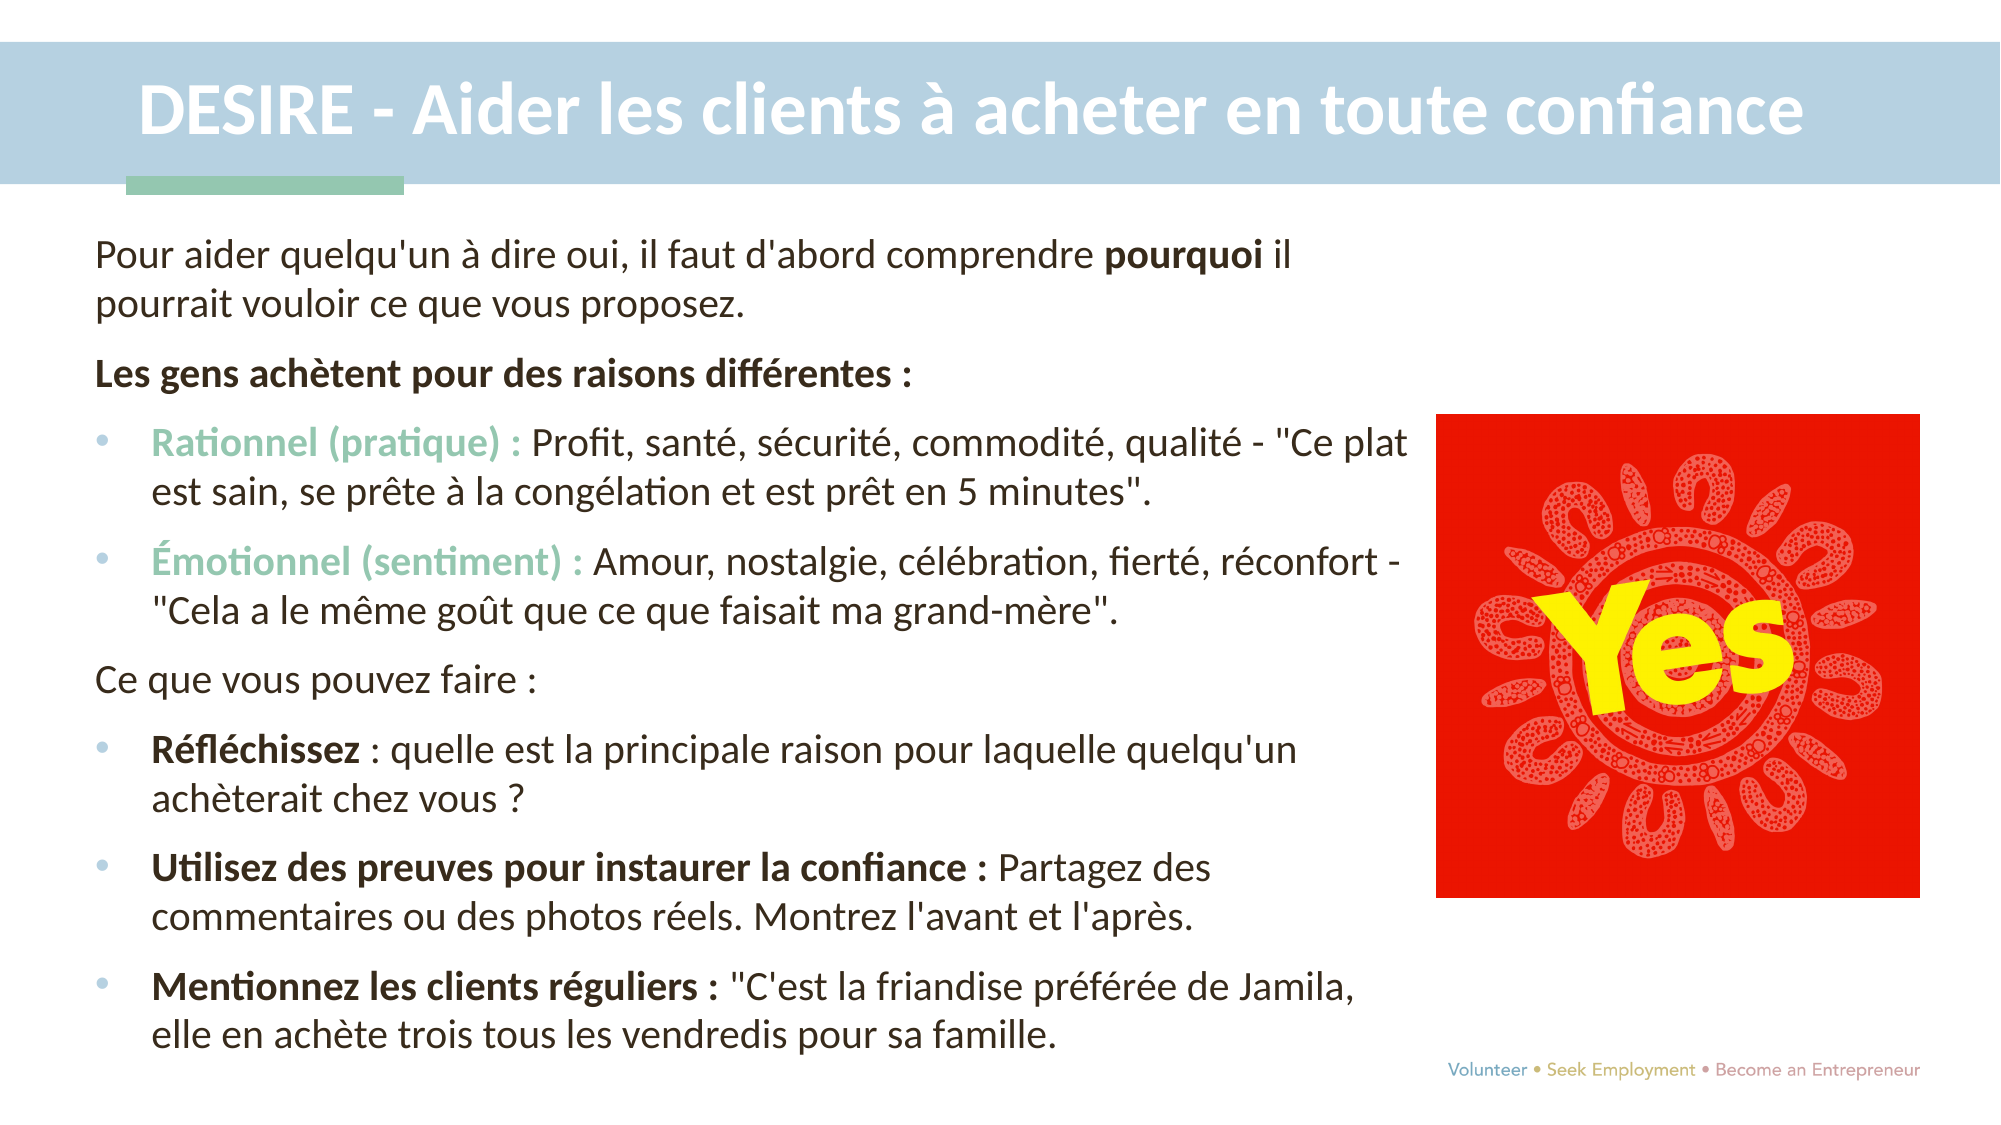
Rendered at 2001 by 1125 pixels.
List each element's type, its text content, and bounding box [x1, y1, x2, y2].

list DESIRE - Aider les clients à acheter en toute confiance [123, 51, 1913, 170]
text_box Pour aider quelqu'un à dire oui, il faut d'abord comprendre pourquoi il pourrait vouloir ce que vous proposez. Les gens achètent pour des raisons différentes : Rationnel (pratique) : Profit, santé, sécurité, commodité, qualité - "Ce plat est sain, se prête à la congélation et est prêt en 5 minutes". Émotionnel (sentiment) : Amour, nostalgie, célébration, fierté, réconfort - "Cela a le même goût que ce que faisait ma grand-mère". Ce que vous pouvez faire : Réfléchissez : quelle est la principale raison pour laquelle quelqu'un achèterait chez vous ? Utilisez des preuves pour instaurer la confiance : Partagez des commentaires ou des photos réels. Montrez l'avant et l'après. Mentionnez les clients réguliers : "C'est la friandise préférée de Jamila, elle en achète trois tous les vendredis pour sa famille. [80, 220, 1437, 944]
picture [1436, 414, 1920, 898]
picture [1418, 1046, 1971, 1103]
